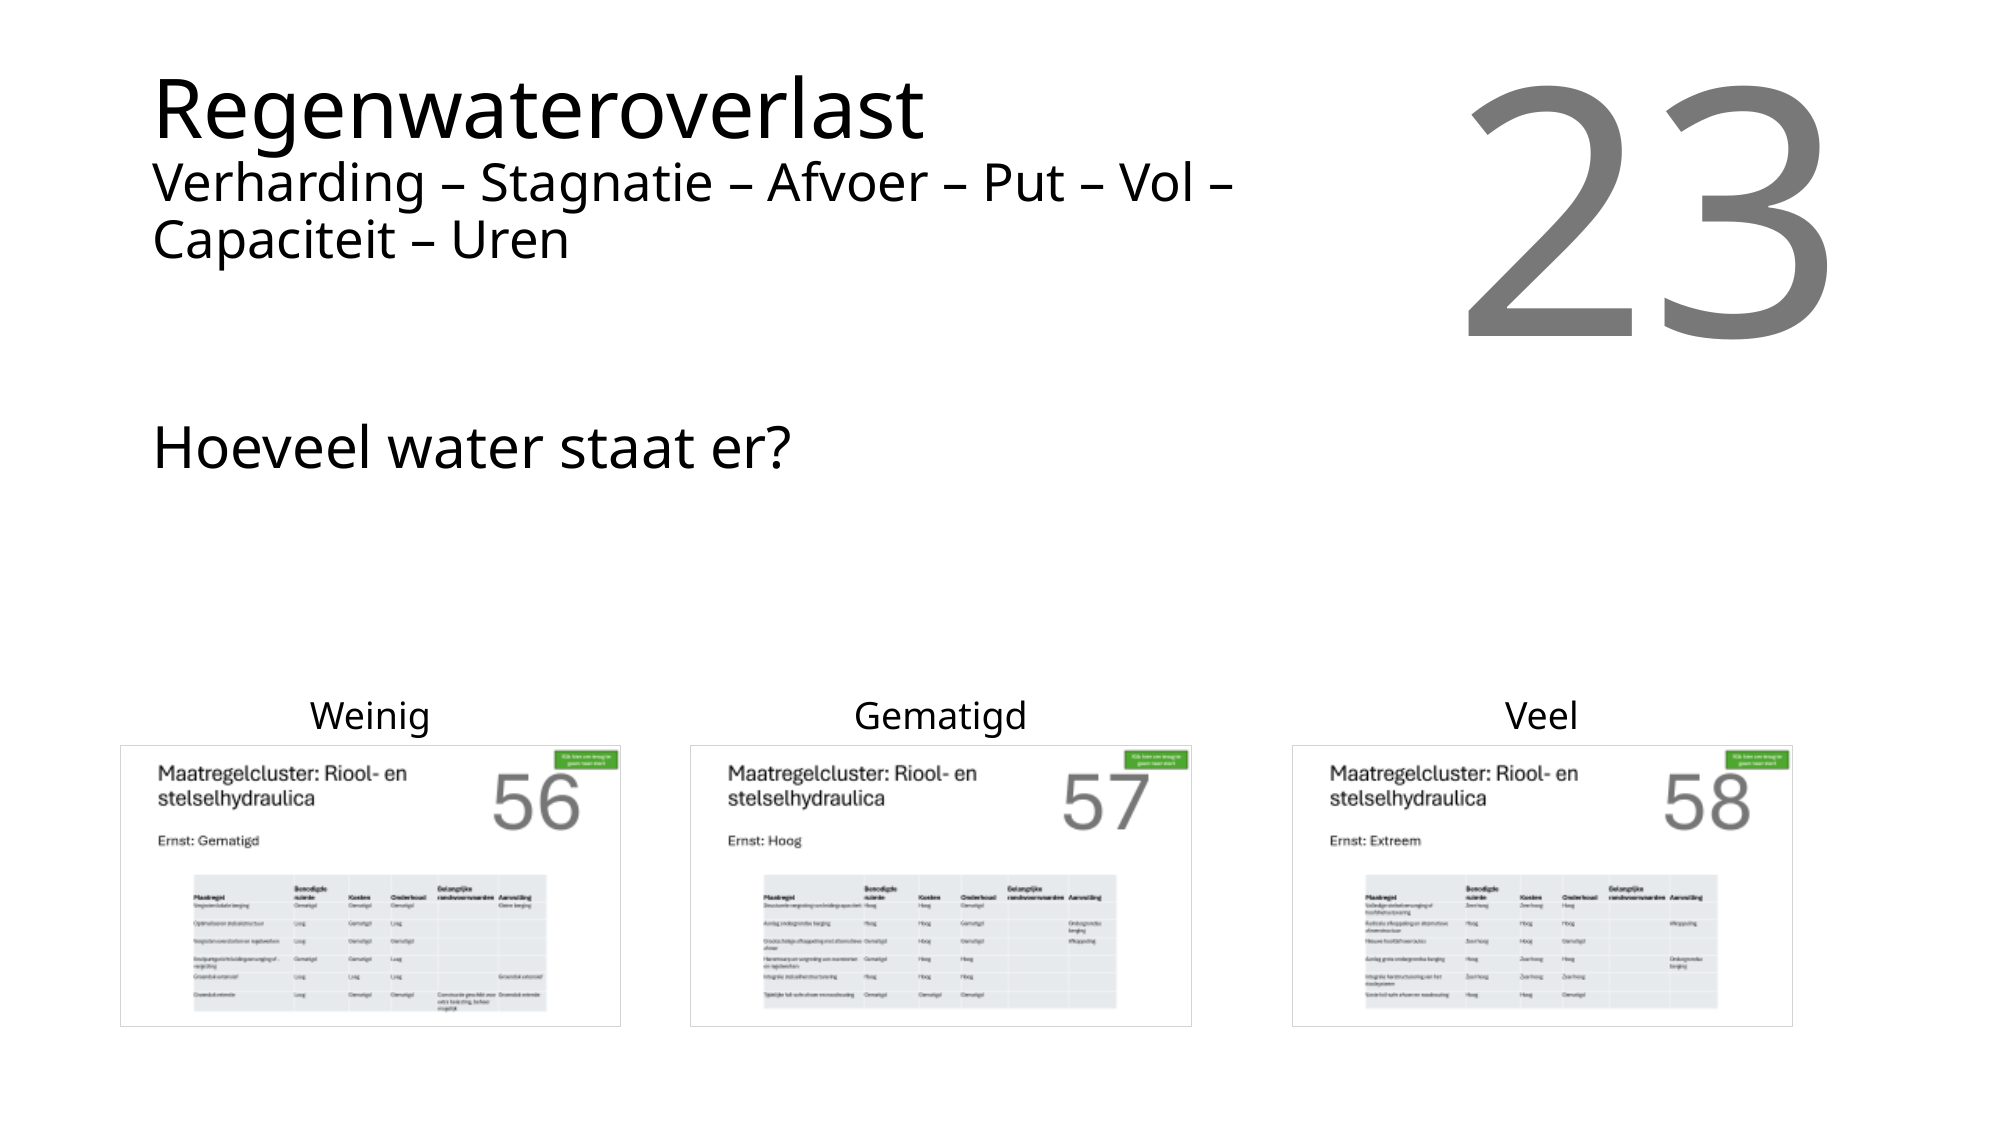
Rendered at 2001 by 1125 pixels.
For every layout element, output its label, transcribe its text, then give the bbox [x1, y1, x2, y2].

picture [691, 746, 1191, 1026]
text_box Weinig [153, 684, 588, 745]
picture [121, 746, 620, 1026]
text_box Veel [1313, 684, 1771, 745]
slide_number 23 [1396, 59, 1863, 393]
title Regenwateroverlast Verharding – Stagnatie – Afvoer – Put – Vol – Capaciteit – Uren [137, 59, 1360, 278]
picture [1293, 746, 1792, 1026]
list Hoeveel water staat er? [137, 410, 1863, 552]
text_box Gematigd [712, 684, 1170, 745]
